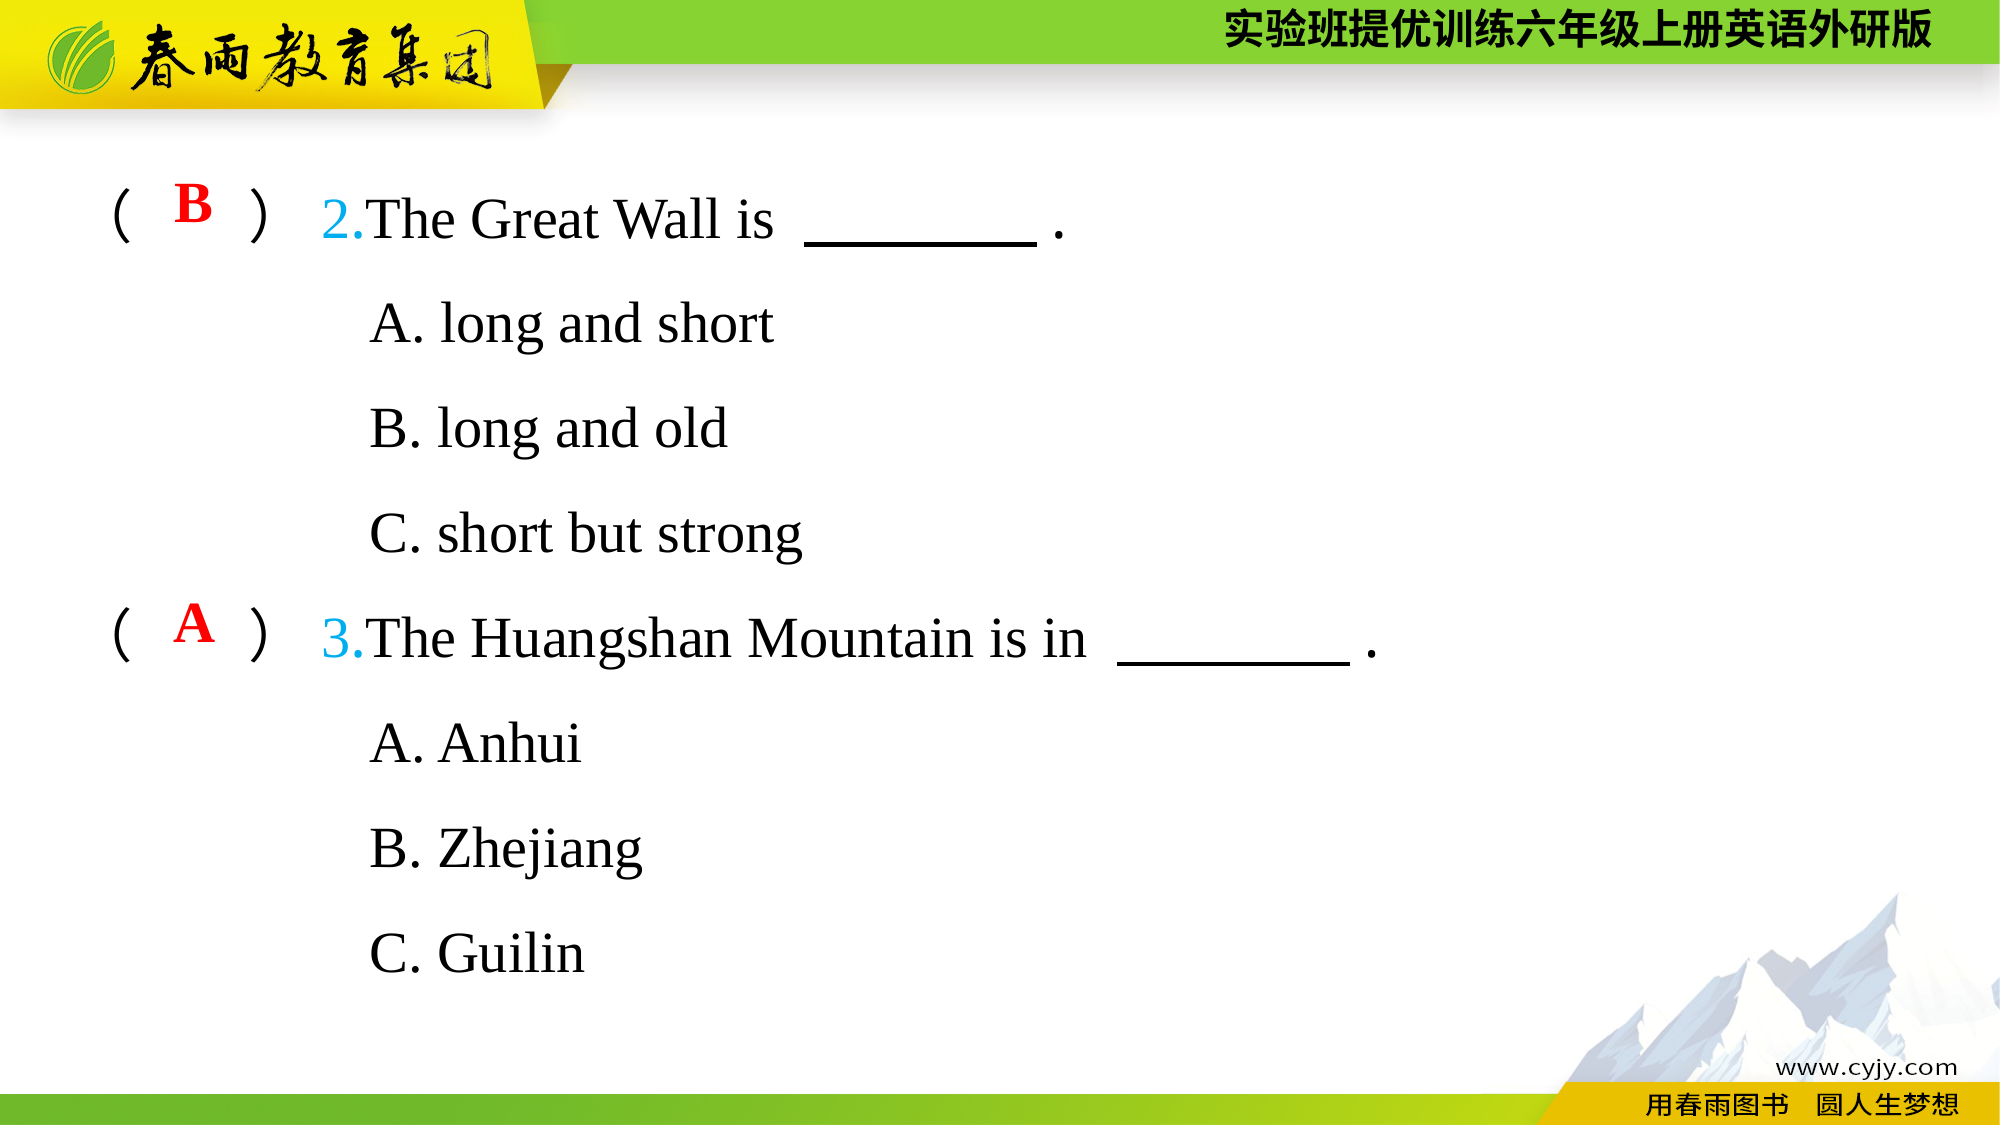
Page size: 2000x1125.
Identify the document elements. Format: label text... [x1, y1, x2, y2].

picture [0, 0, 2000, 1125]
text_box （ ）3.The Huangshan Mountain is in . A. Anhui B. Zhejiang C. Guilin [59, 556, 1944, 992]
list （ ）2.The Great Wall is . A. long and short B. long and old C. short but strong [59, 137, 1944, 556]
text_box B [159, 156, 223, 242]
text_box A [158, 576, 244, 662]
